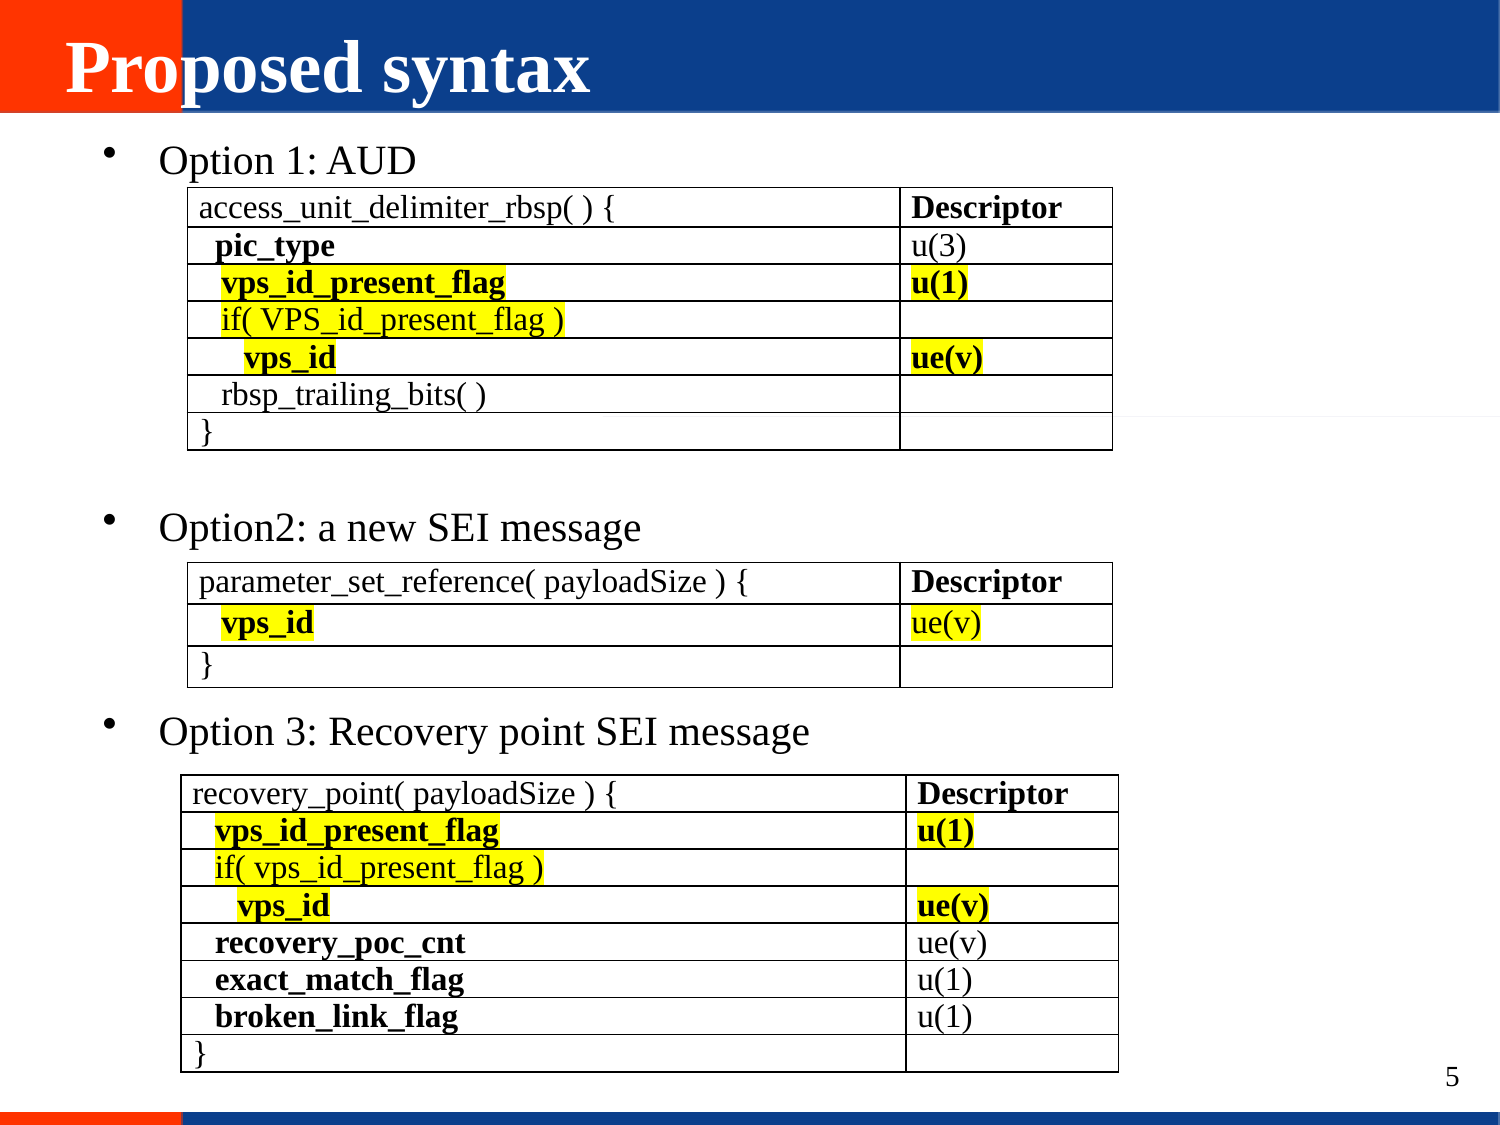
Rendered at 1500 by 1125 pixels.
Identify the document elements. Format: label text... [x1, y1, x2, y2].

table_cell recovery_poc_cnt [182, 924, 905, 960]
table_cell [907, 1035, 1118, 1071]
table_cell rbsp_trailing_bits( ) [188, 376, 899, 412]
table_cell ue(v) [901, 339, 1112, 374]
list Option 1: AUD Option2: a new SEI message Option 3: Recovery point SEI message [87, 124, 1438, 976]
table_cell if( VPS_id_present_flag ) [188, 302, 899, 337]
table_cell vps_id_present_flag [188, 265, 899, 300]
table_header parameter_set_reference( payloadSize ) { [188, 563, 899, 603]
table_cell broken_link_flag [182, 998, 905, 1034]
table_cell [907, 850, 1118, 885]
table_cell vps_id_present_flag [182, 813, 905, 848]
slide_number 5 [1162, 1050, 1475, 1100]
table_cell } [182, 1035, 905, 1071]
table_cell [901, 413, 1112, 449]
table_cell [901, 302, 1112, 337]
table_cell ue(v) [907, 924, 1118, 960]
table_cell u(1) [901, 265, 1112, 300]
table_cell } [188, 413, 899, 449]
table_header Descriptor [901, 563, 1112, 603]
table_cell [901, 376, 1112, 412]
table_cell u(3) [901, 228, 1112, 263]
table_header access_unit_delimiter_rbsp( ) { [188, 188, 899, 226]
table_cell if( vps_id_present_flag ) [182, 850, 905, 885]
table_cell [901, 647, 1112, 687]
title Proposed syntax [49, 12, 1463, 113]
table_cell ue(v) [907, 887, 1118, 922]
table_header Descriptor [901, 188, 1112, 226]
table_header Descriptor [907, 776, 1118, 811]
table_cell exact_match_flag [182, 961, 905, 997]
picture [0, 0, 1500, 113]
table_cell vps_id [182, 887, 905, 922]
table_cell u(1) [907, 813, 1118, 848]
table_cell vps_id [188, 339, 899, 374]
table_cell vps_id [188, 605, 899, 645]
table_cell u(1) [907, 998, 1118, 1034]
table_cell u(1) [907, 961, 1118, 997]
picture [0, 1112, 1500, 1125]
table_cell } [188, 647, 899, 687]
table_cell ue(v) [901, 605, 1112, 645]
table_header recovery_point( payloadSize ) { [182, 776, 905, 811]
table_cell pic_type [188, 228, 899, 263]
